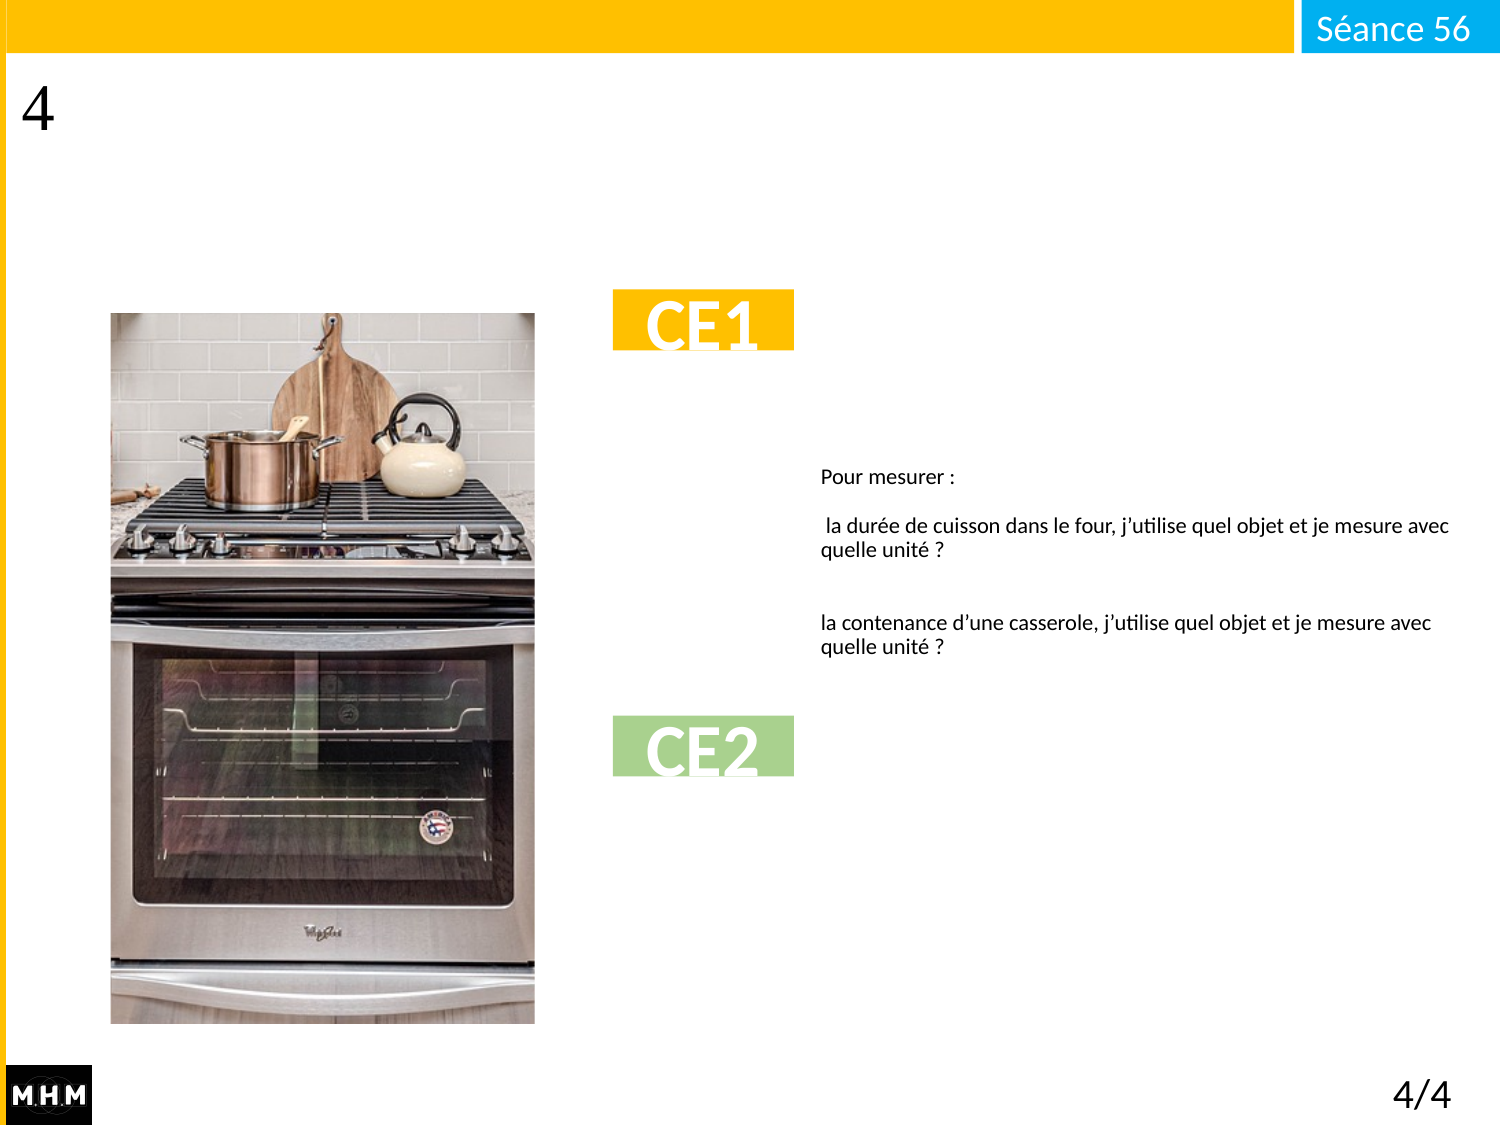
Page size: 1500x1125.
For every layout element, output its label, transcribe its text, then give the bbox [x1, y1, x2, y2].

list 4/4 [1344, 1064, 1500, 1125]
title Pour mesurer : la durée de cuisson dans le four, j’utilise quel objet et je mesure avec quelle unité ? la contenance d’une casserole, j’utilise quel objet et je mesure avec quelle unité ? [805, 456, 1500, 669]
picture [110, 313, 535, 1024]
text_box CE2 [612, 714, 795, 777]
text_box CE1 [612, 288, 795, 351]
picture [6, 1065, 92, 1125]
